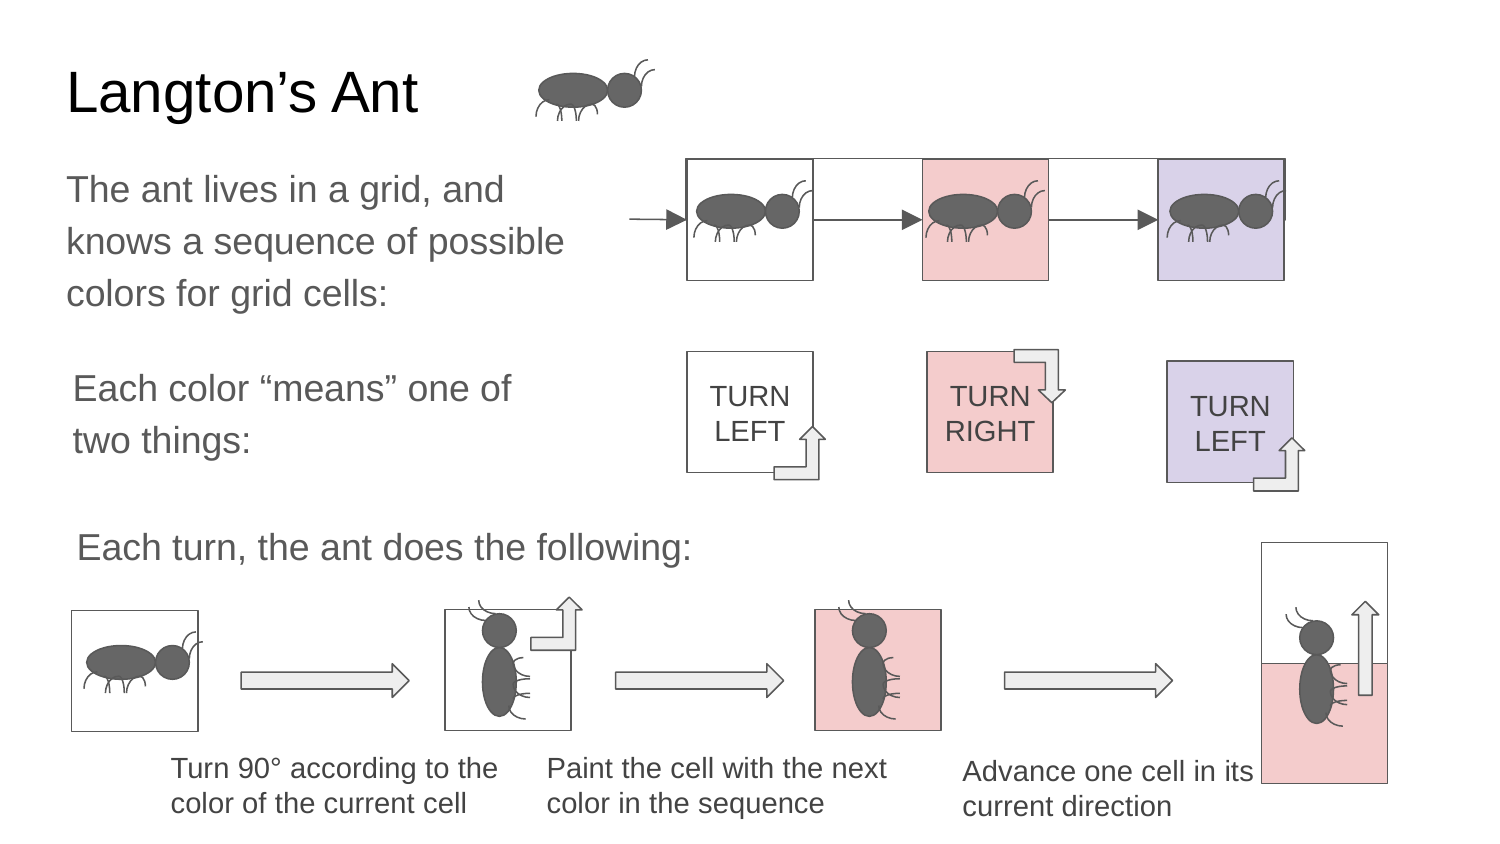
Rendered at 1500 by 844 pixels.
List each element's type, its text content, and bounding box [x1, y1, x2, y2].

text_box [792, 180, 806, 198]
text_box [444, 609, 571, 731]
list Each turn, the ant does the following: [61, 501, 1367, 577]
text_box [1325, 712, 1343, 727]
text_box [848, 600, 866, 614]
text_box TURN LEFT [686, 351, 813, 473]
text_box [513, 684, 531, 698]
text_box [997, 194, 1032, 218]
text_box [1265, 180, 1280, 198]
text_box [750, 227, 756, 236]
text_box [947, 227, 961, 242]
text_box [883, 684, 900, 698]
text_box [241, 663, 410, 698]
text_box [1188, 227, 1203, 242]
text_box [883, 657, 894, 662]
text_box [126, 676, 140, 694]
text_box [1261, 664, 1388, 784]
text_box [1299, 620, 1334, 655]
text_box [482, 648, 517, 717]
text_box [557, 104, 571, 121]
text_box [535, 99, 550, 117]
text_box [922, 227, 1049, 281]
text_box [1286, 614, 1303, 628]
text_box [155, 645, 190, 680]
text_box [852, 613, 887, 648]
text_box TURN LEFT [1167, 361, 1294, 483]
text_box [1330, 670, 1348, 684]
text_box [1209, 227, 1224, 242]
text_box [1238, 194, 1273, 218]
text_box [688, 160, 813, 218]
text_box [1330, 685, 1348, 691]
text_box Advance one cell in its current direction [947, 737, 1320, 819]
text_box [1158, 160, 1284, 218]
text_box [482, 613, 517, 648]
list Each color “means” one of two things: [57, 342, 580, 473]
text_box [883, 662, 900, 677]
text_box [1295, 607, 1313, 621]
text_box [578, 104, 593, 121]
text_box [686, 227, 813, 281]
text_box [615, 663, 784, 698]
text_box [513, 657, 524, 662]
text_box [714, 227, 719, 242]
text_box [140, 676, 146, 687]
text_box [104, 676, 109, 694]
text_box [592, 104, 598, 115]
text_box [530, 597, 583, 651]
text_box [925, 227, 940, 238]
text_box [922, 160, 1049, 218]
text_box [765, 194, 800, 218]
text_box [513, 662, 531, 677]
text_box [946, 227, 951, 242]
text_box [883, 678, 900, 684]
text_box [1024, 180, 1038, 198]
text_box [693, 227, 708, 238]
text_box [1004, 663, 1173, 698]
title Langton’s Ant [51, 39, 472, 134]
text_box [736, 227, 750, 242]
text_box [1299, 655, 1334, 724]
text_box [1351, 601, 1379, 696]
text_box [1158, 224, 1285, 281]
text_box [105, 676, 119, 694]
text_box [878, 705, 896, 719]
text_box [478, 600, 496, 614]
text_box [774, 426, 826, 480]
text_box [189, 641, 203, 659]
text_box [814, 609, 941, 731]
text_box [1253, 437, 1305, 491]
text_box [928, 194, 997, 218]
text_box [968, 227, 983, 242]
text_box [1169, 194, 1239, 218]
text_box [86, 645, 155, 680]
text_box [696, 194, 765, 218]
text_box [883, 694, 900, 699]
text_box [556, 104, 561, 121]
text_box [852, 648, 887, 717]
text_box [513, 678, 531, 684]
text_box [1330, 691, 1348, 705]
text_box [1272, 190, 1284, 208]
text_box [607, 73, 642, 108]
text_box [1261, 542, 1388, 664]
text_box Turn 90° according to the color of the current cell [155, 734, 519, 816]
text_box [634, 59, 648, 77]
text_box [1203, 227, 1208, 242]
text_box [1272, 208, 1284, 219]
text_box [1167, 227, 1181, 238]
text_box [1224, 227, 1229, 236]
text_box [715, 227, 729, 242]
text_box Paint the cell with the next color in the sequence [531, 734, 904, 816]
text_box [1014, 349, 1066, 403]
text_box [538, 73, 607, 108]
list The ant lives in a grid, and knows a sequence of possible colors for grid cells: [51, 143, 598, 307]
text_box [508, 705, 526, 719]
text_box [799, 190, 813, 208]
text_box [182, 631, 196, 649]
text_box [961, 227, 967, 242]
text_box [641, 69, 655, 87]
text_box [1031, 190, 1045, 208]
text_box [83, 671, 98, 689]
text_box [468, 607, 486, 621]
text_box [1330, 702, 1348, 706]
text_box [982, 227, 988, 236]
text_box [838, 607, 856, 621]
text_box [1330, 664, 1341, 670]
text_box [513, 694, 531, 699]
text_box [571, 104, 577, 121]
text_box [119, 676, 125, 694]
text_box [729, 227, 735, 242]
text_box [1187, 227, 1192, 242]
text_box [71, 610, 198, 732]
text_box TURN RIGHT [927, 351, 1054, 473]
